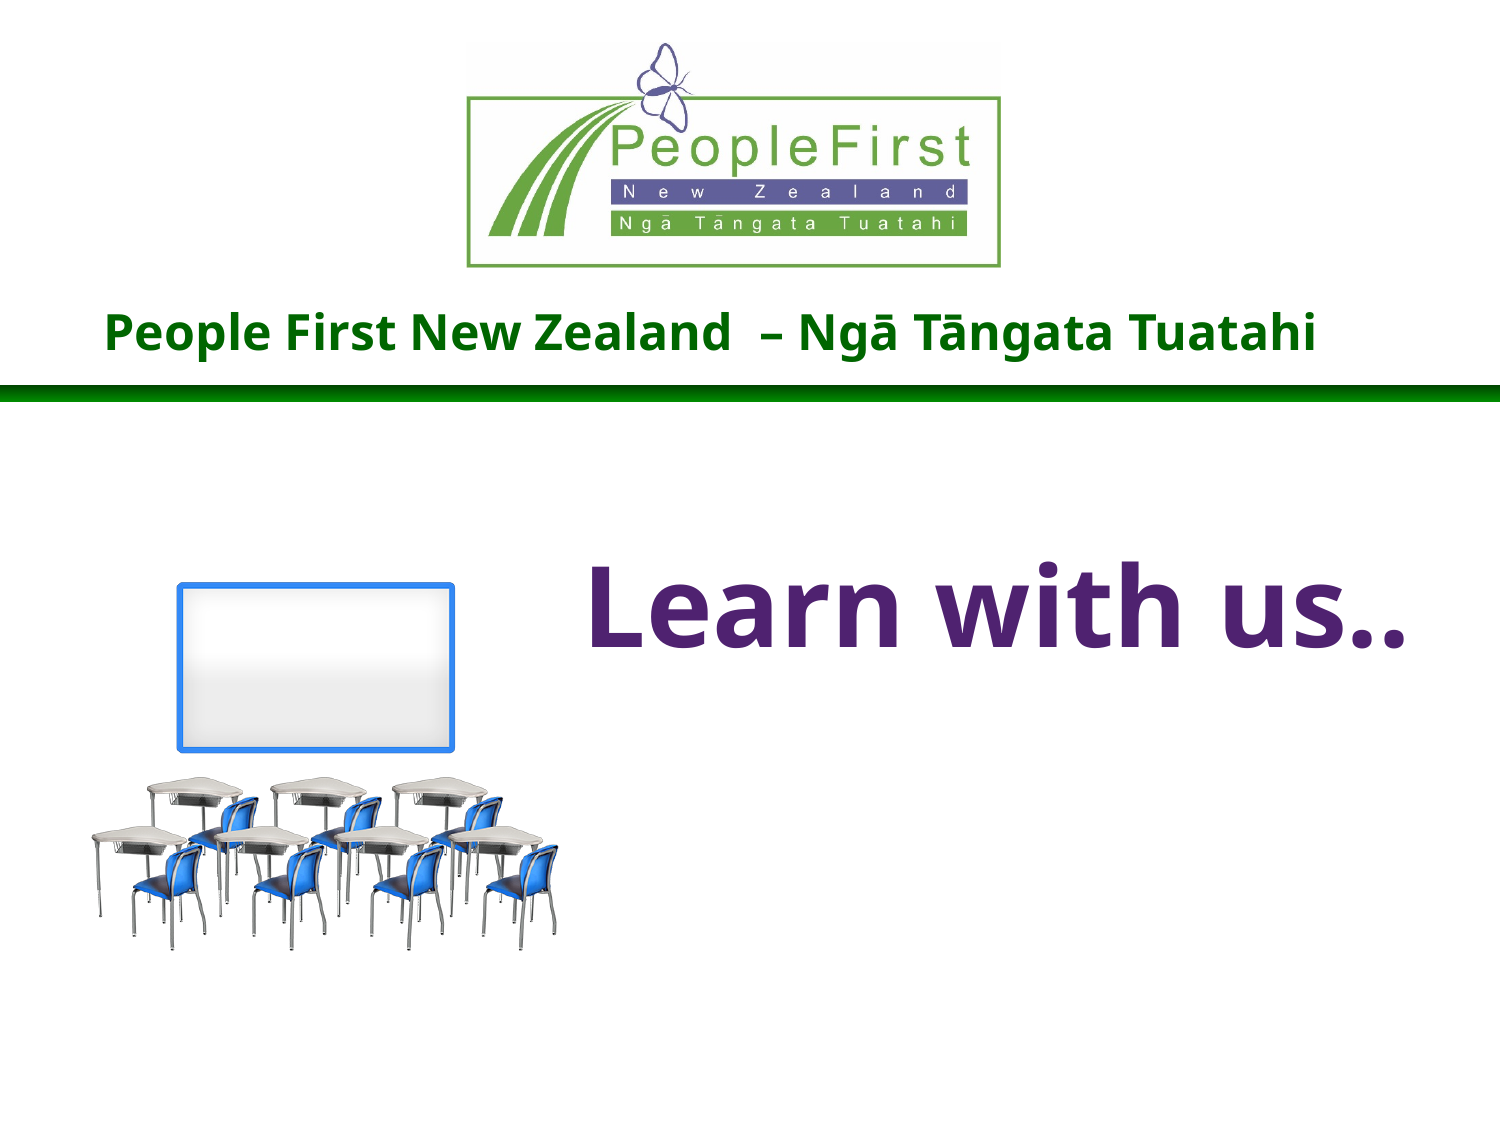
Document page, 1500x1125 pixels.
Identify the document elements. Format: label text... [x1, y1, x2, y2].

title People First New Zealand – Ngā Tāngata Tuatahi [88, 278, 1500, 368]
picture [89, 531, 560, 1002]
text_box Learn with us.. [548, 527, 1446, 677]
picture [466, 42, 1001, 268]
